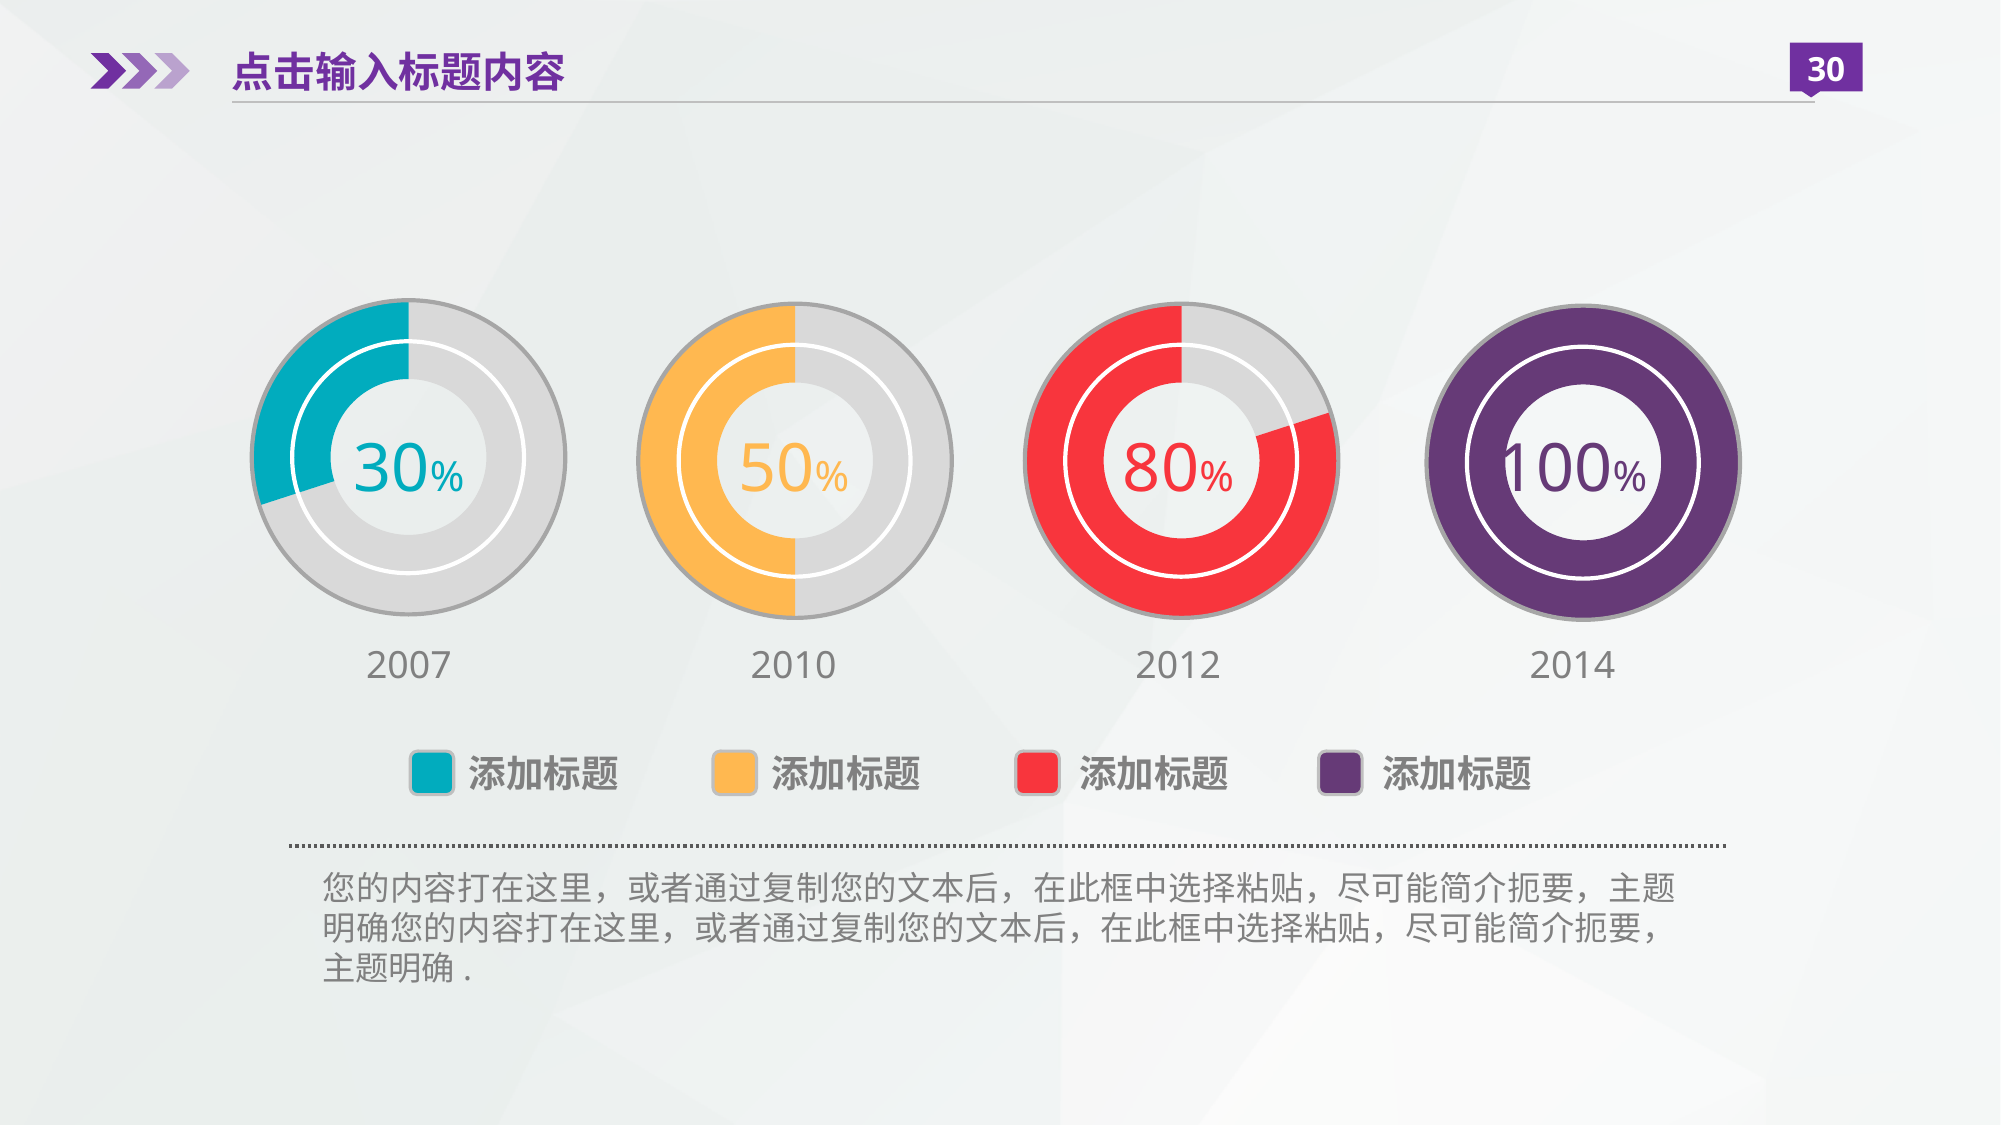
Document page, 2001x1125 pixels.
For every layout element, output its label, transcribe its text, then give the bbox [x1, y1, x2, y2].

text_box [90, 52, 191, 89]
text_box 您的内容打在这里，或者通过复制您的文本后，在此框中选择粘贴，尽可能简介扼要，主题明确您的内容打在这里，或者通过复制您的文本后，在此框中选择粘贴，尽可能简介扼要，主题明确. [307, 860, 1693, 1035]
text_box 点击输入标题内容 [220, 39, 587, 102]
text_box 30 [1789, 42, 1863, 94]
text_box 2014 [1469, 666, 1676, 694]
text_box 2007 [305, 663, 513, 694]
text_box 2010 [690, 666, 897, 694]
picture [0, 0, 2001, 1125]
text_box [1802, 94, 1821, 100]
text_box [409, 742, 1596, 804]
chart [81, 266, 1934, 659]
text_box 2012 [1075, 666, 1282, 694]
